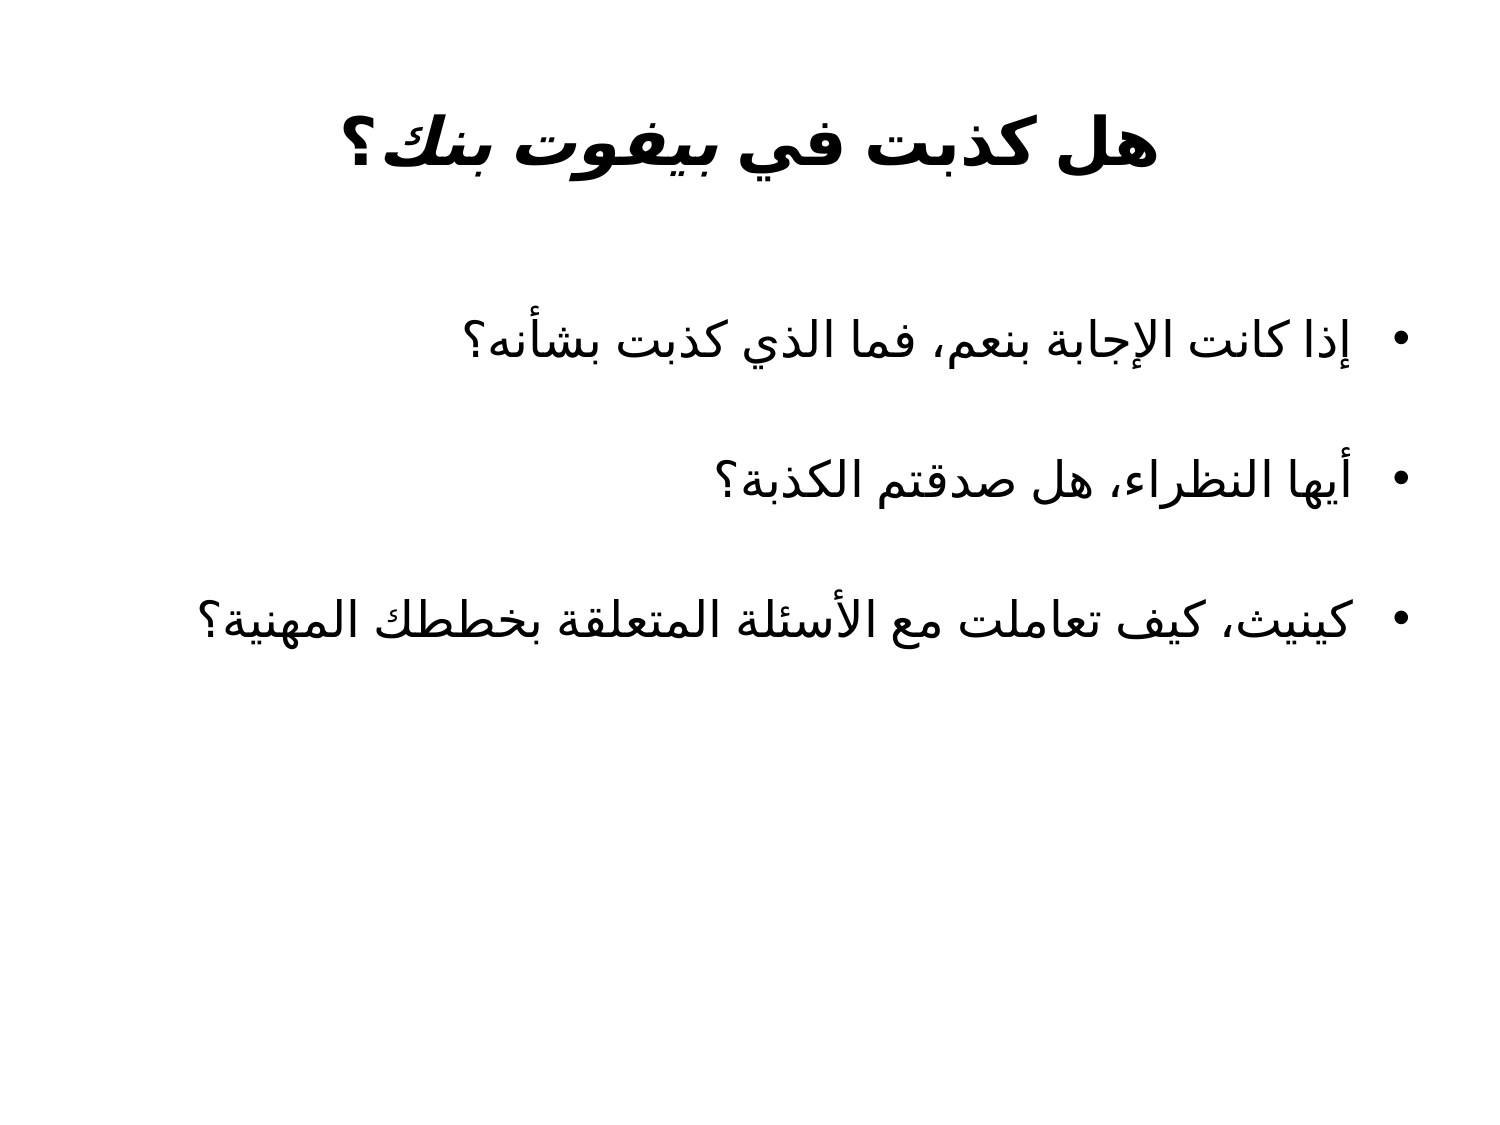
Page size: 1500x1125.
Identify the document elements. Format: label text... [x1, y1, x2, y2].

title هل كذبت في بيفوت بنك؟ [75, 45, 1425, 233]
list إذا كانت الإجابة بنعم، فما الذي كذبت بشأنه؟ أيها النظراء، هل صدقتم الكذبة؟ كينيث، كيف تعاملت مع الأسئلة المتعلقة بخططك المهنية؟ [75, 299, 1425, 850]
